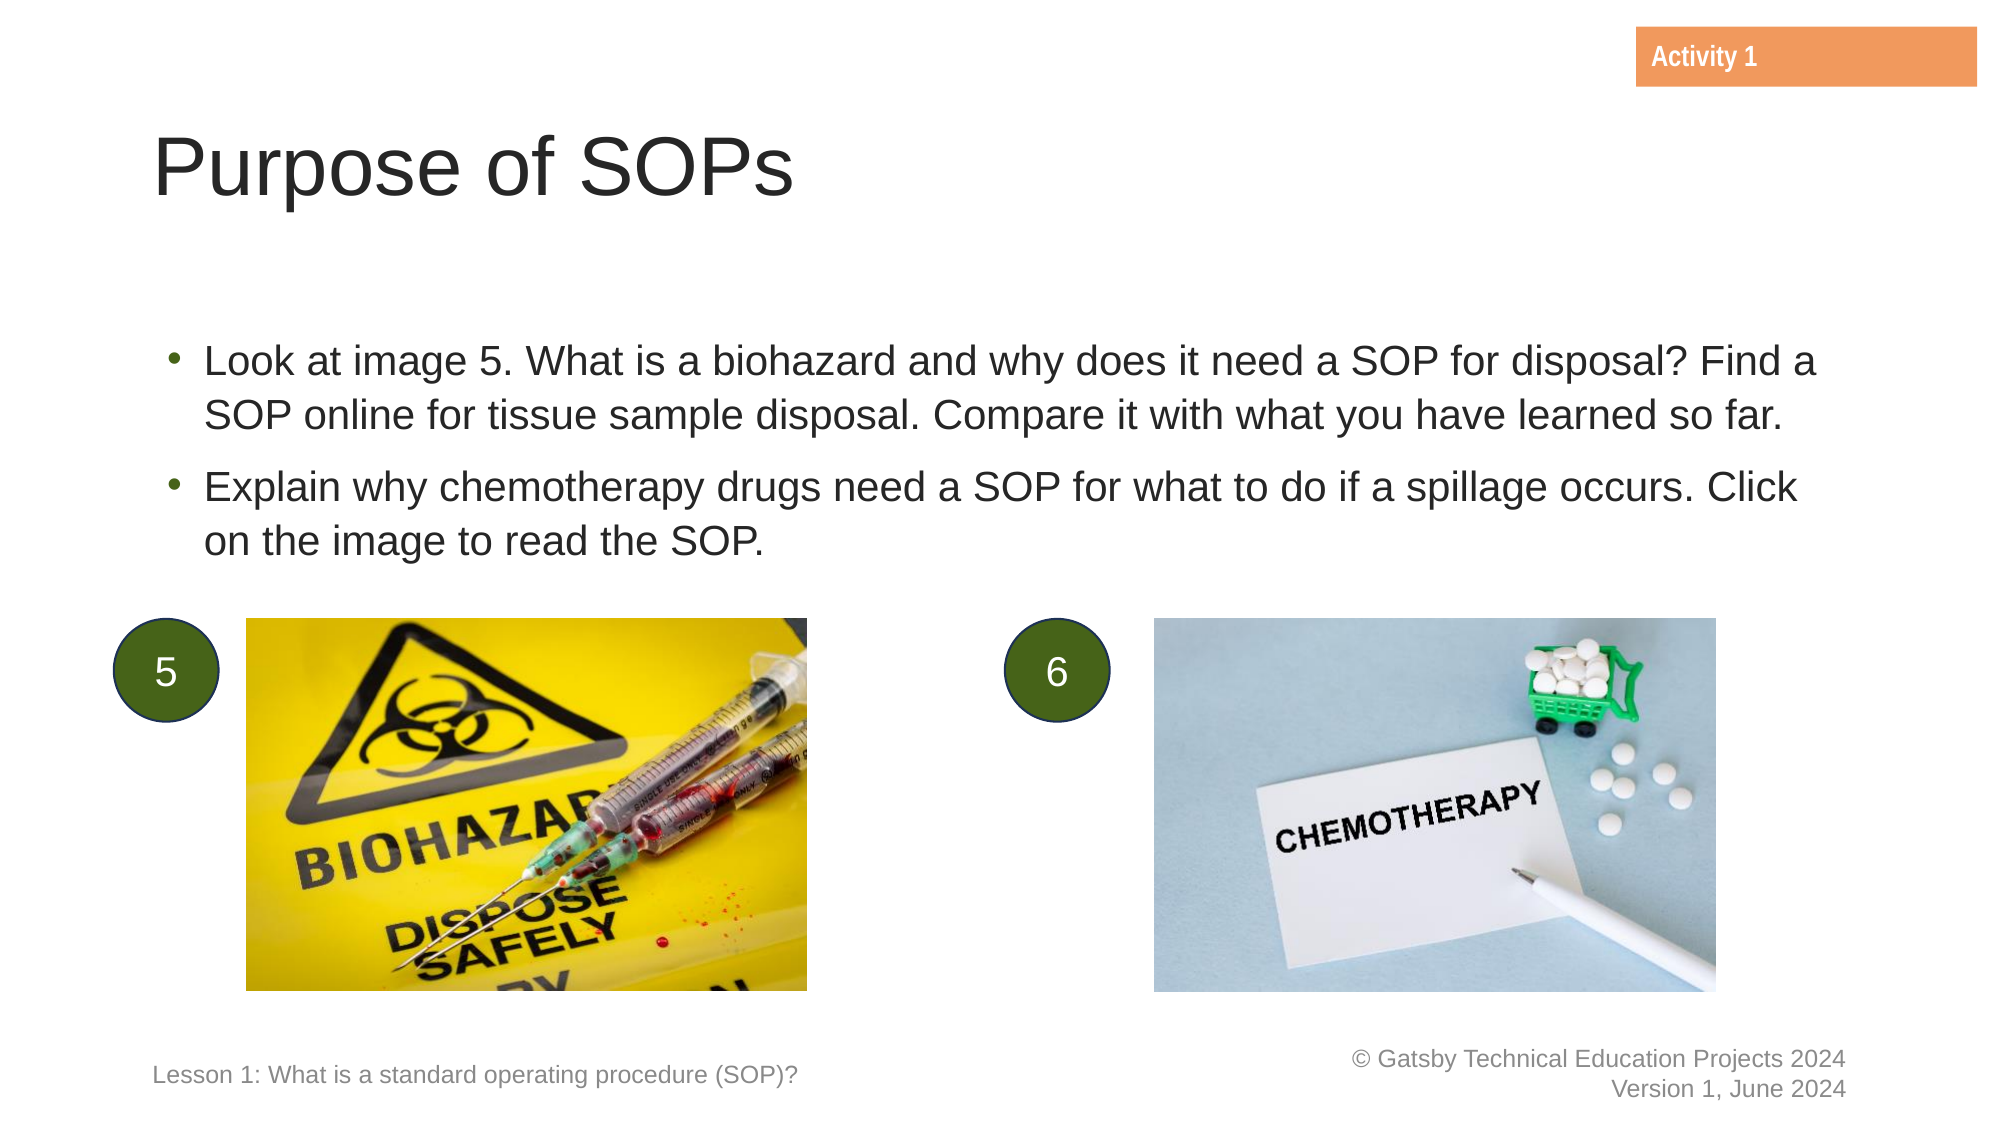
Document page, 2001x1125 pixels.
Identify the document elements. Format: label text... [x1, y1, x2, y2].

picture [1154, 618, 1716, 992]
text_box 5 [112, 617, 220, 723]
title Purpose of SOPs [137, 59, 1863, 278]
list Lesson 1: What is a standard operating procedure (SOP)? [137, 1042, 829, 1103]
list Look at image 5. What is a biohazard and why does it need a SOP for disposal? Find a SOP online for tissue sample disposal. Compare it with what you have learned so far. Explain why chemotherapy drugs need a SOP for what to do if a spillage occurs. Click on the image to read the SOP. [137, 299, 1863, 599]
text_box 6 [1003, 617, 1111, 723]
picture [246, 618, 807, 991]
list Activity 1 [1636, 26, 1978, 87]
